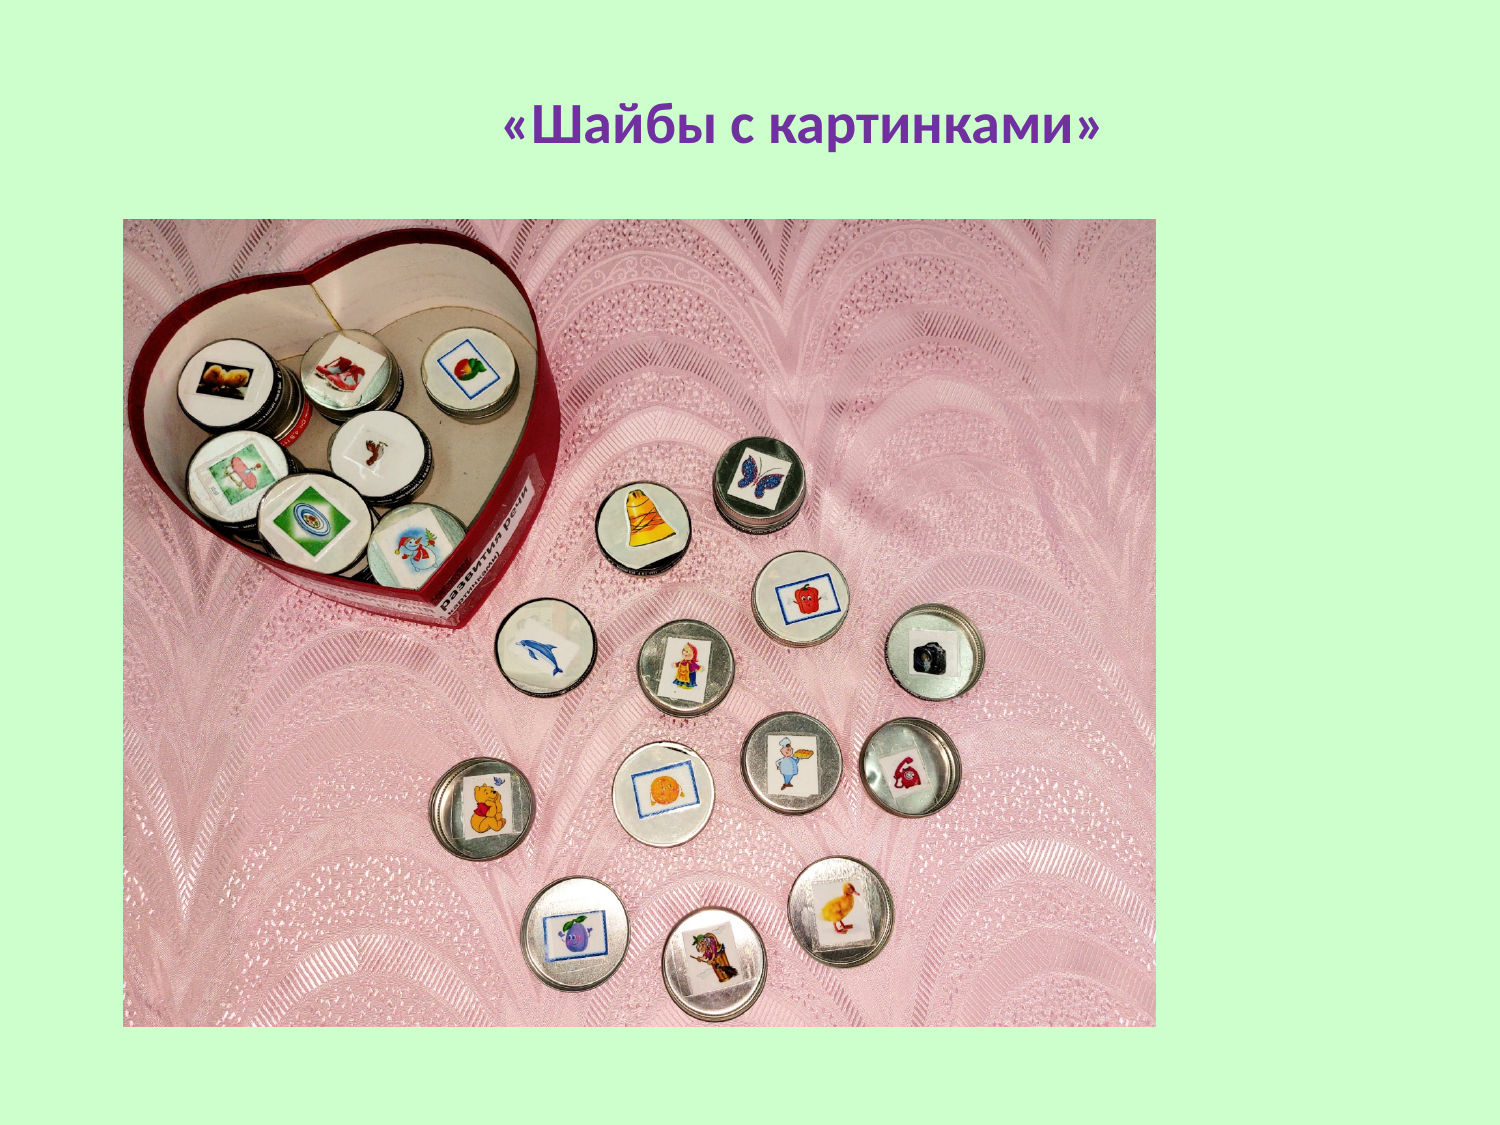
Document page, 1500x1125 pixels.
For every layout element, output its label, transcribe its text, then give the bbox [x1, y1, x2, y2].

text_box «Шайбы с картинками» [478, 78, 1128, 163]
picture [123, 219, 1156, 1028]
